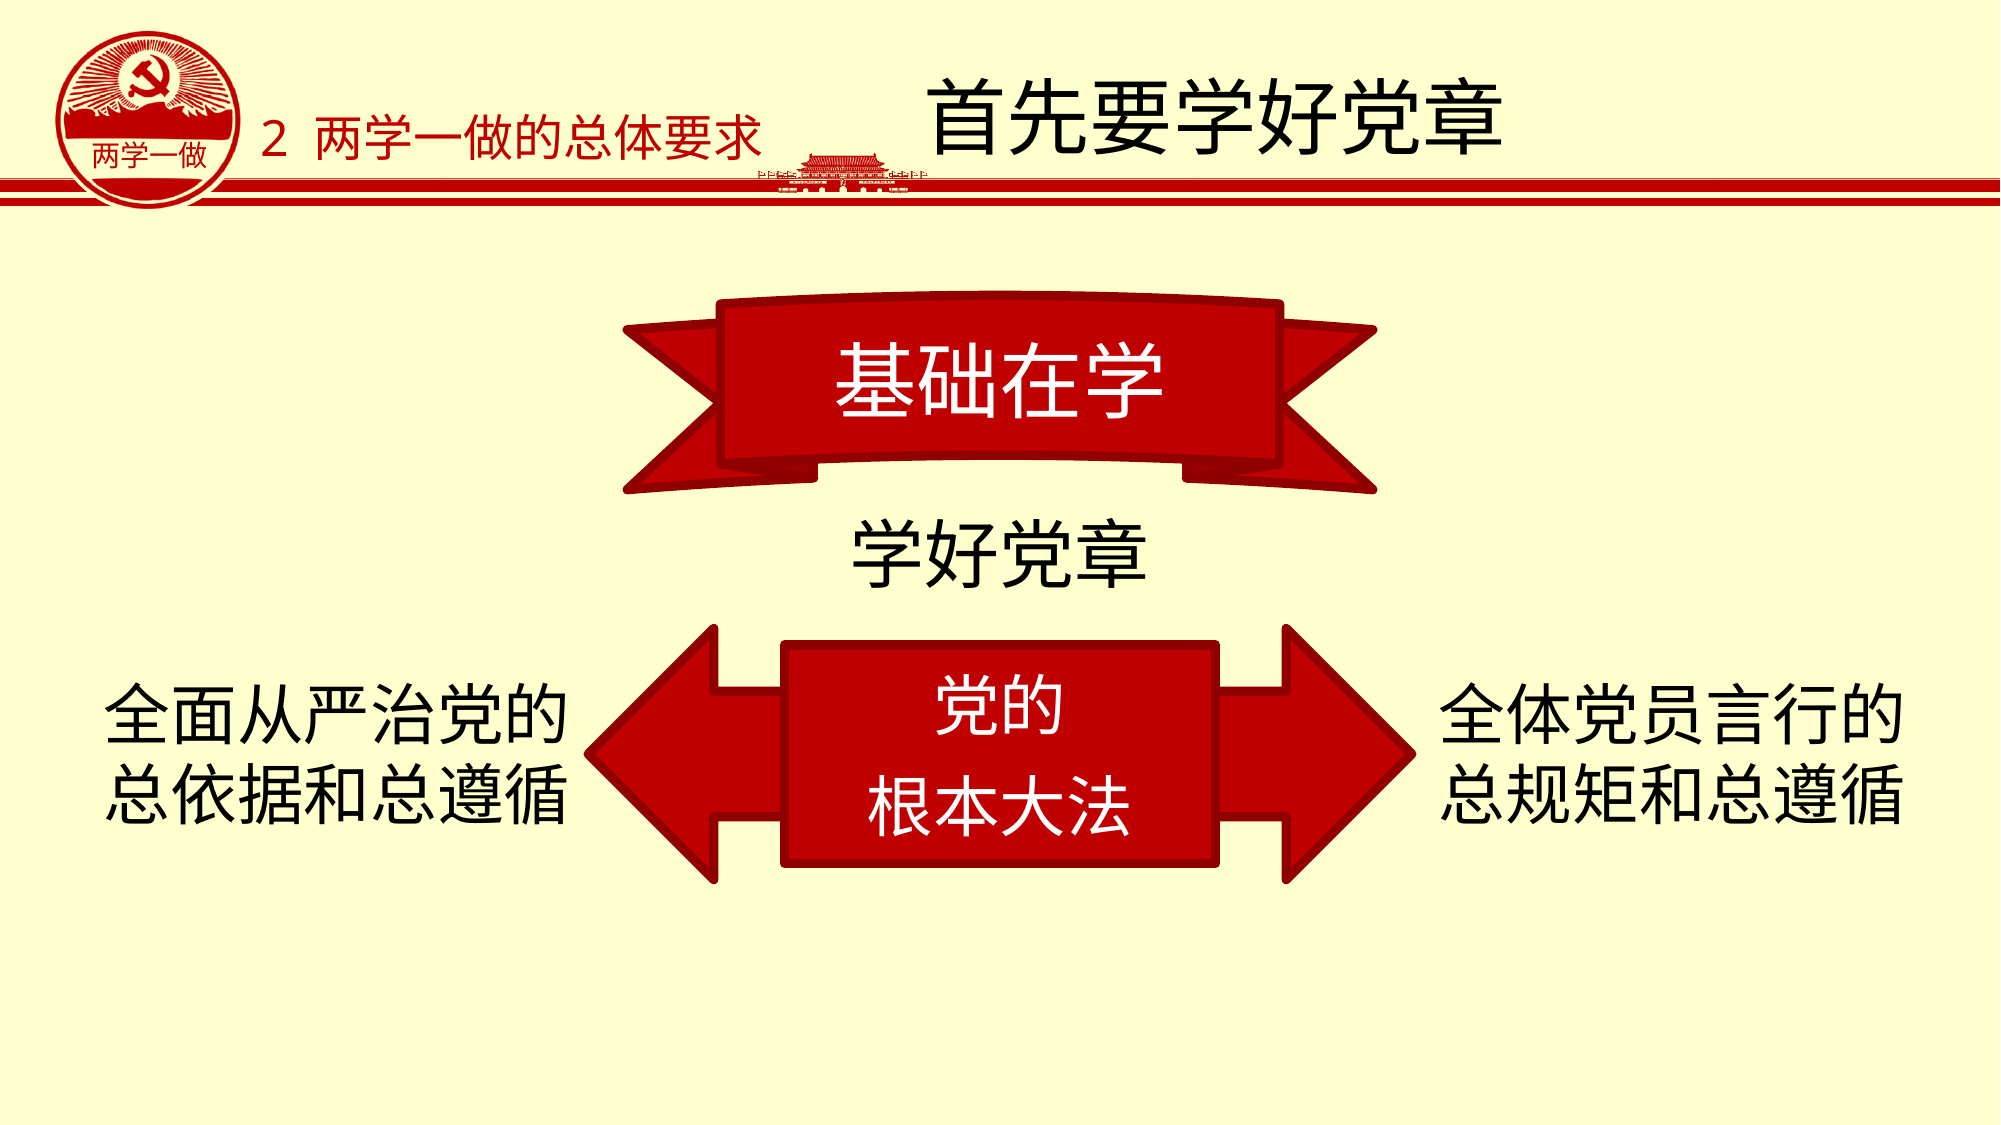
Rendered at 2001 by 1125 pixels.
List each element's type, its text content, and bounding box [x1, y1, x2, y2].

title 首先要学好党章 [919, 56, 1983, 188]
text_box 学好党章 [835, 499, 1165, 605]
text_box 全面从严治党的 总依据和总遵循 [88, 665, 586, 841]
text_box 全体党员言行的 总规矩和总遵循 [1424, 665, 1922, 841]
picture [0, 9, 2000, 228]
list 2 两学一做的总体要求 [255, 97, 798, 183]
text_box [588, 628, 784, 880]
text_box [1216, 628, 1412, 880]
text_box 基础在学 [627, 295, 1373, 490]
text_box 党的 根本大法 [784, 645, 1216, 864]
